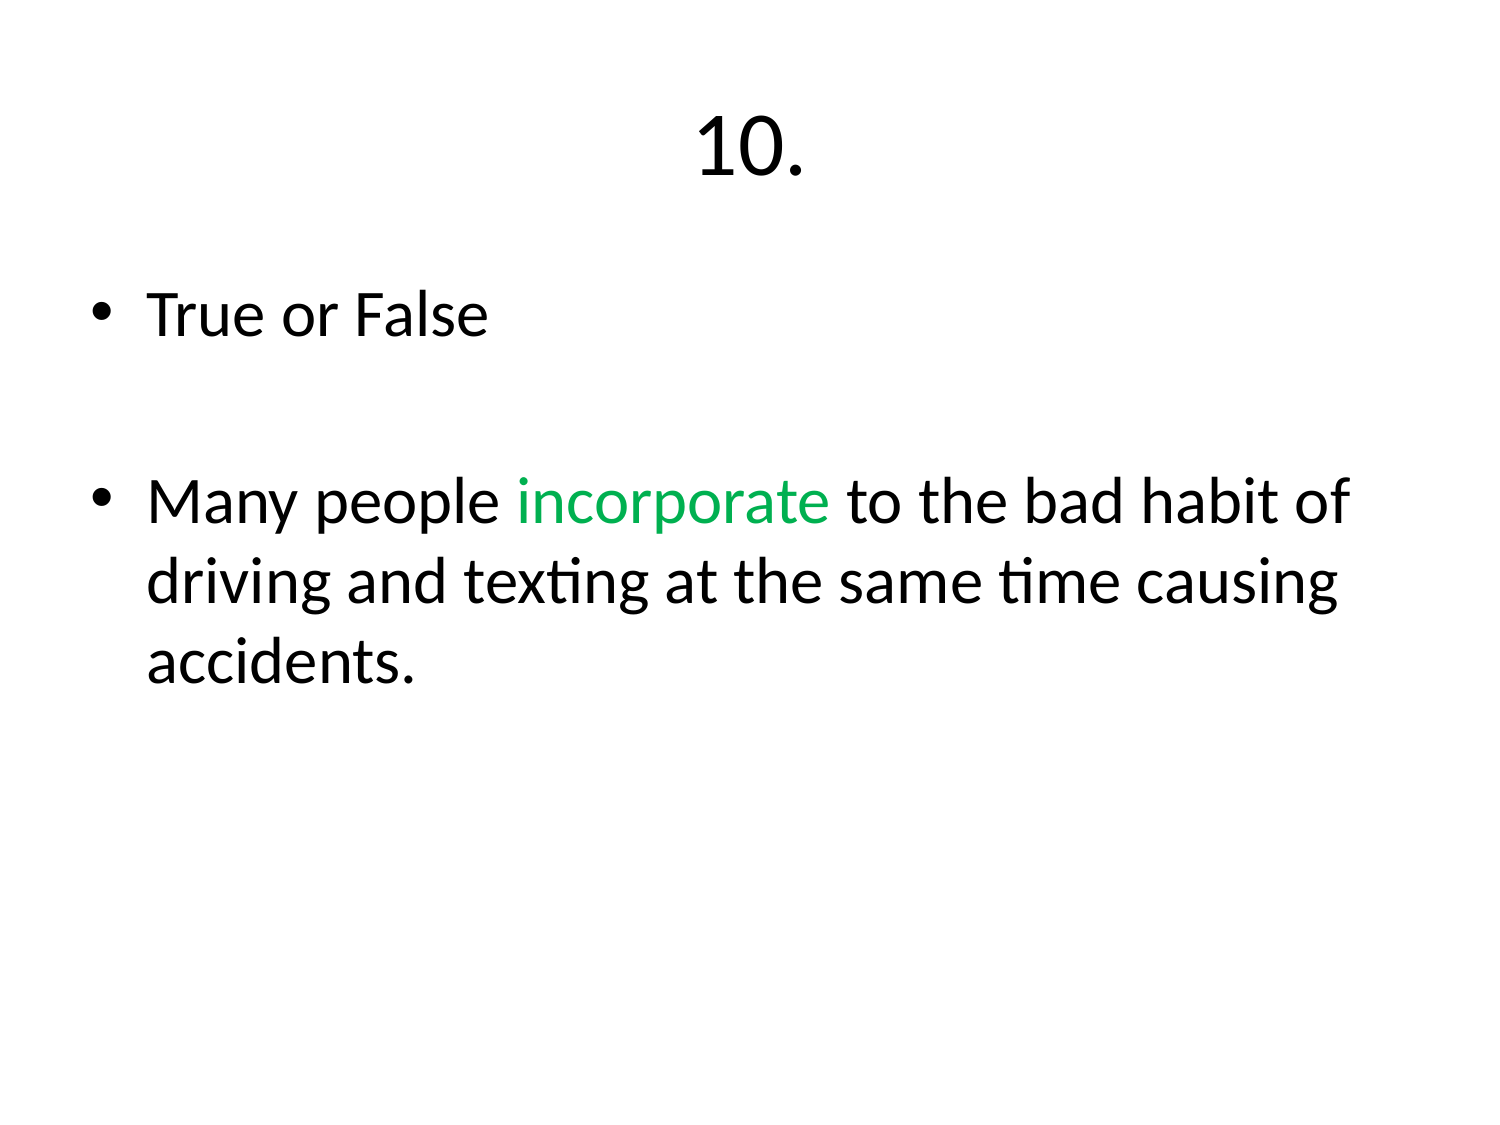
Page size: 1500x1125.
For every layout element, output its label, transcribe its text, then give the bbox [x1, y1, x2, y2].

list True or False Many people incorporate to the bad habit of driving and texting at the same time causing accidents. [75, 262, 1425, 1005]
title 10. [75, 45, 1425, 233]
